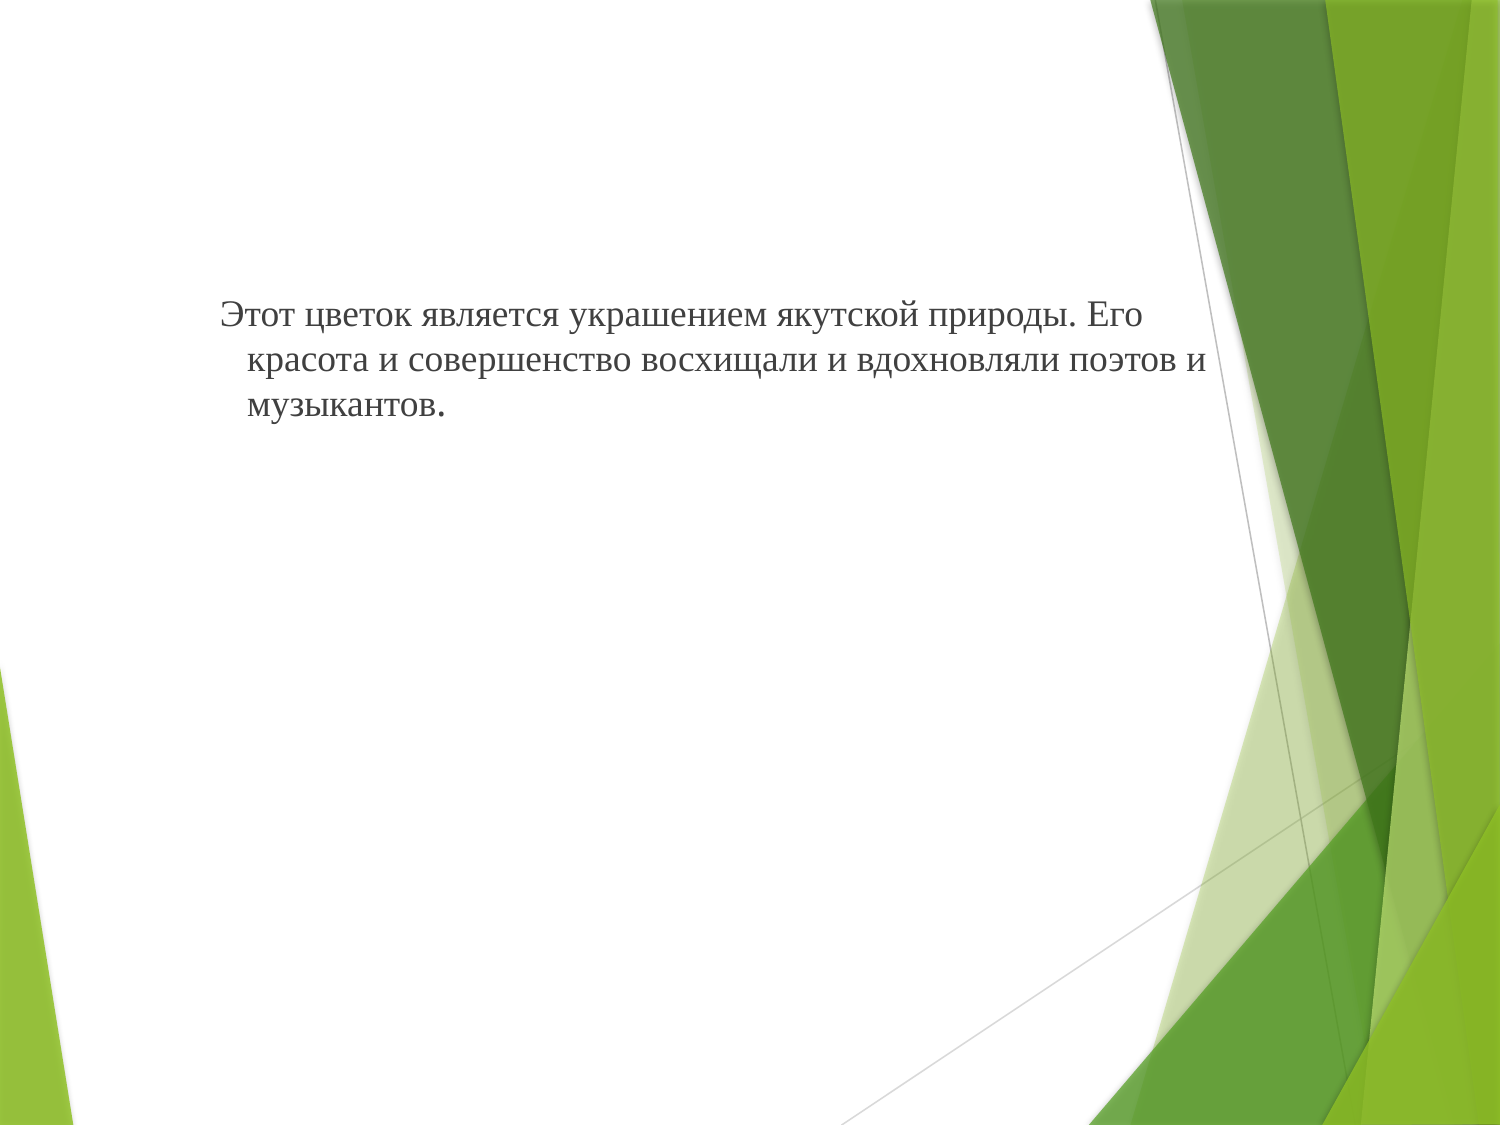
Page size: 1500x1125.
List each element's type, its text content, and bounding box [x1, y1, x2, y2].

list Этот цветок является украшением якутской природы. Его красота и совершенство восхищали и вдохновляли поэтов и музыкантов. [175, 281, 1278, 891]
